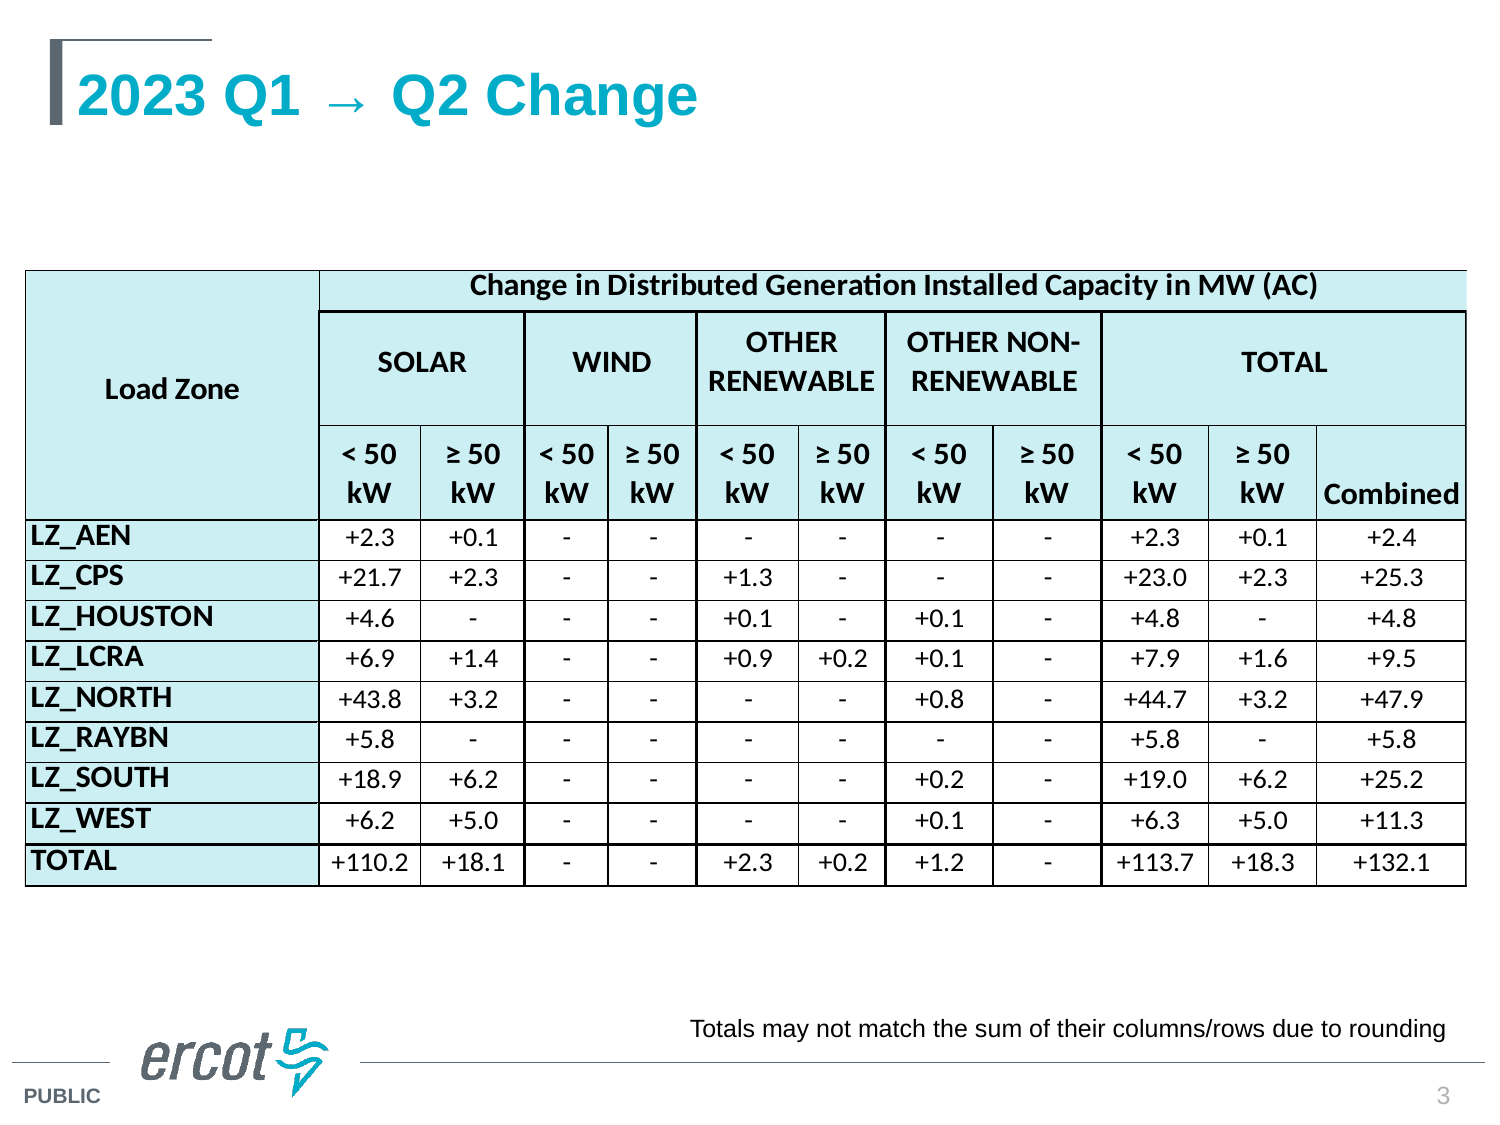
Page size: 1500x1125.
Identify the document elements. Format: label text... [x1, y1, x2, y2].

text_box Totals may not match the sum of their columns/rows due to rounding [675, 1005, 1475, 1051]
picture [137, 1024, 332, 1100]
picture [24, 269, 1469, 888]
slide_number 3 [1400, 1076, 1488, 1113]
title 2023 Q1 → Q2 Change [62, 50, 1450, 136]
